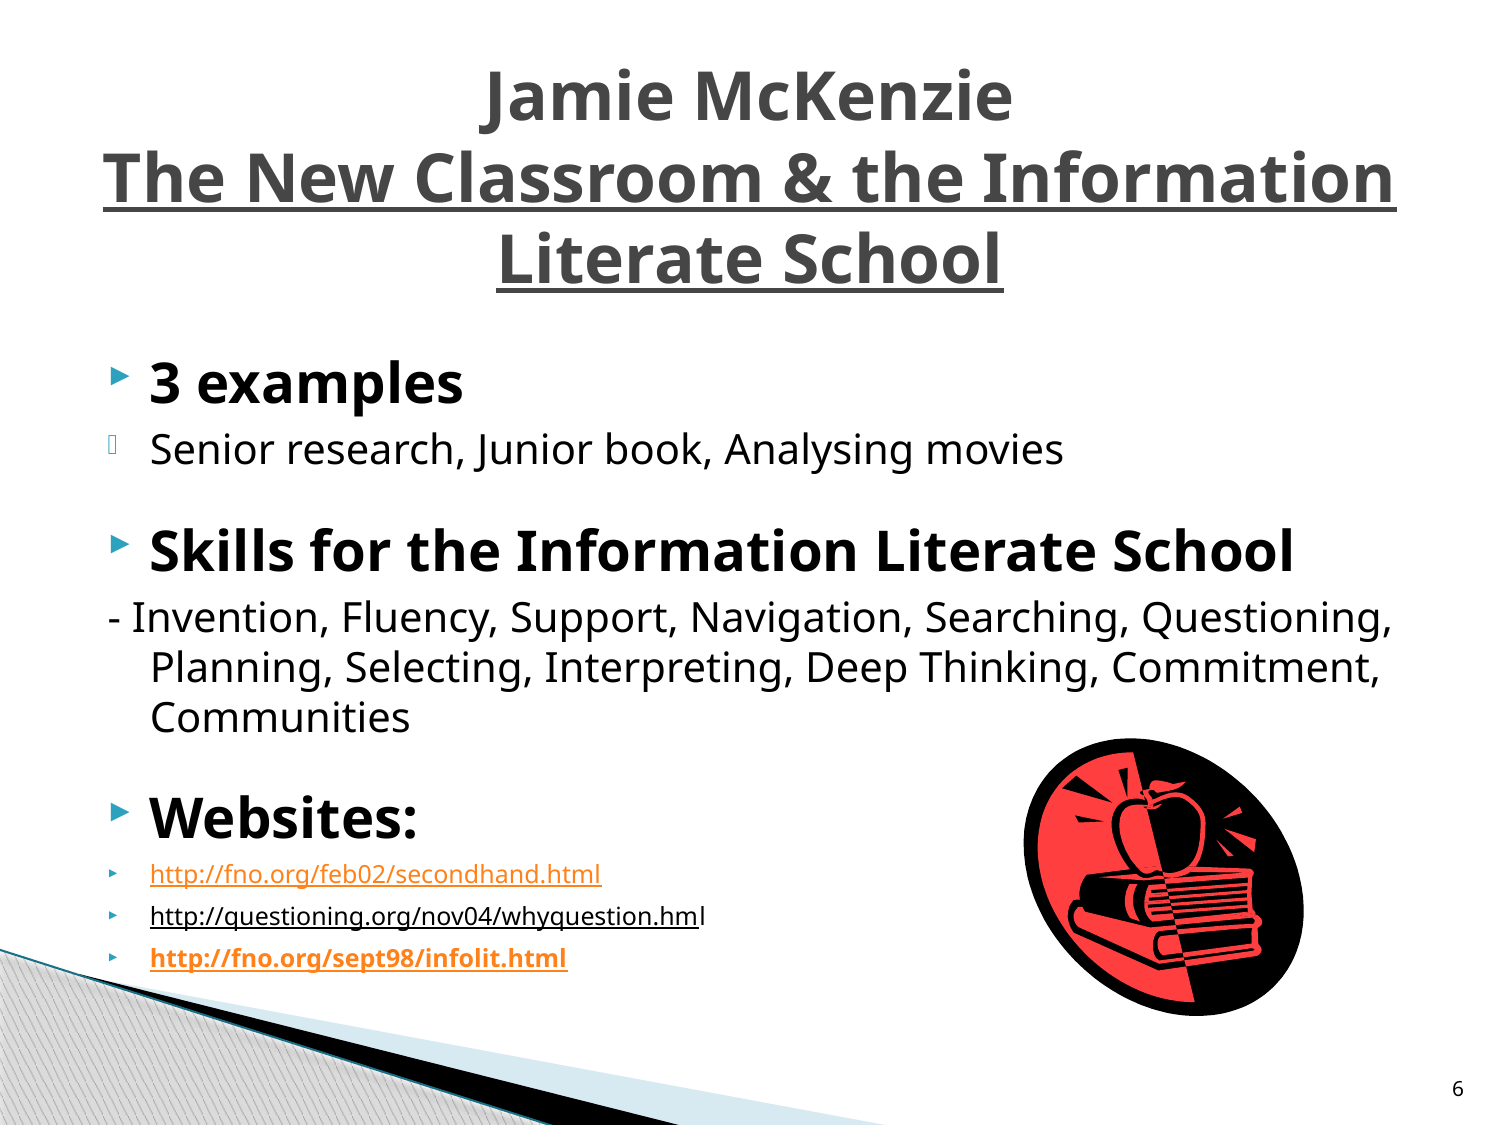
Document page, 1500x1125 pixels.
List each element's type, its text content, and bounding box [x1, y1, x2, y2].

slide_number 6 [1418, 1051, 1479, 1112]
picture [1019, 737, 1307, 1017]
list 3 examples Senior research, Junior book, Analysing movies Skills for the Information Literate School - Invention, Fluency, Support, Navigation, Searching, Questioning, Planning, Selecting, Interpreting, Deep Thinking, Commitment, Communities Websites: http://fno.org/feb02/secondhand.html http://questioning.org/nov04/whyquestion.hml http://fno.org/sept98/infolit.html [75, 339, 1425, 986]
title Jamie McKenzie The New Classroom & the Information Literate School [75, 45, 1425, 305]
